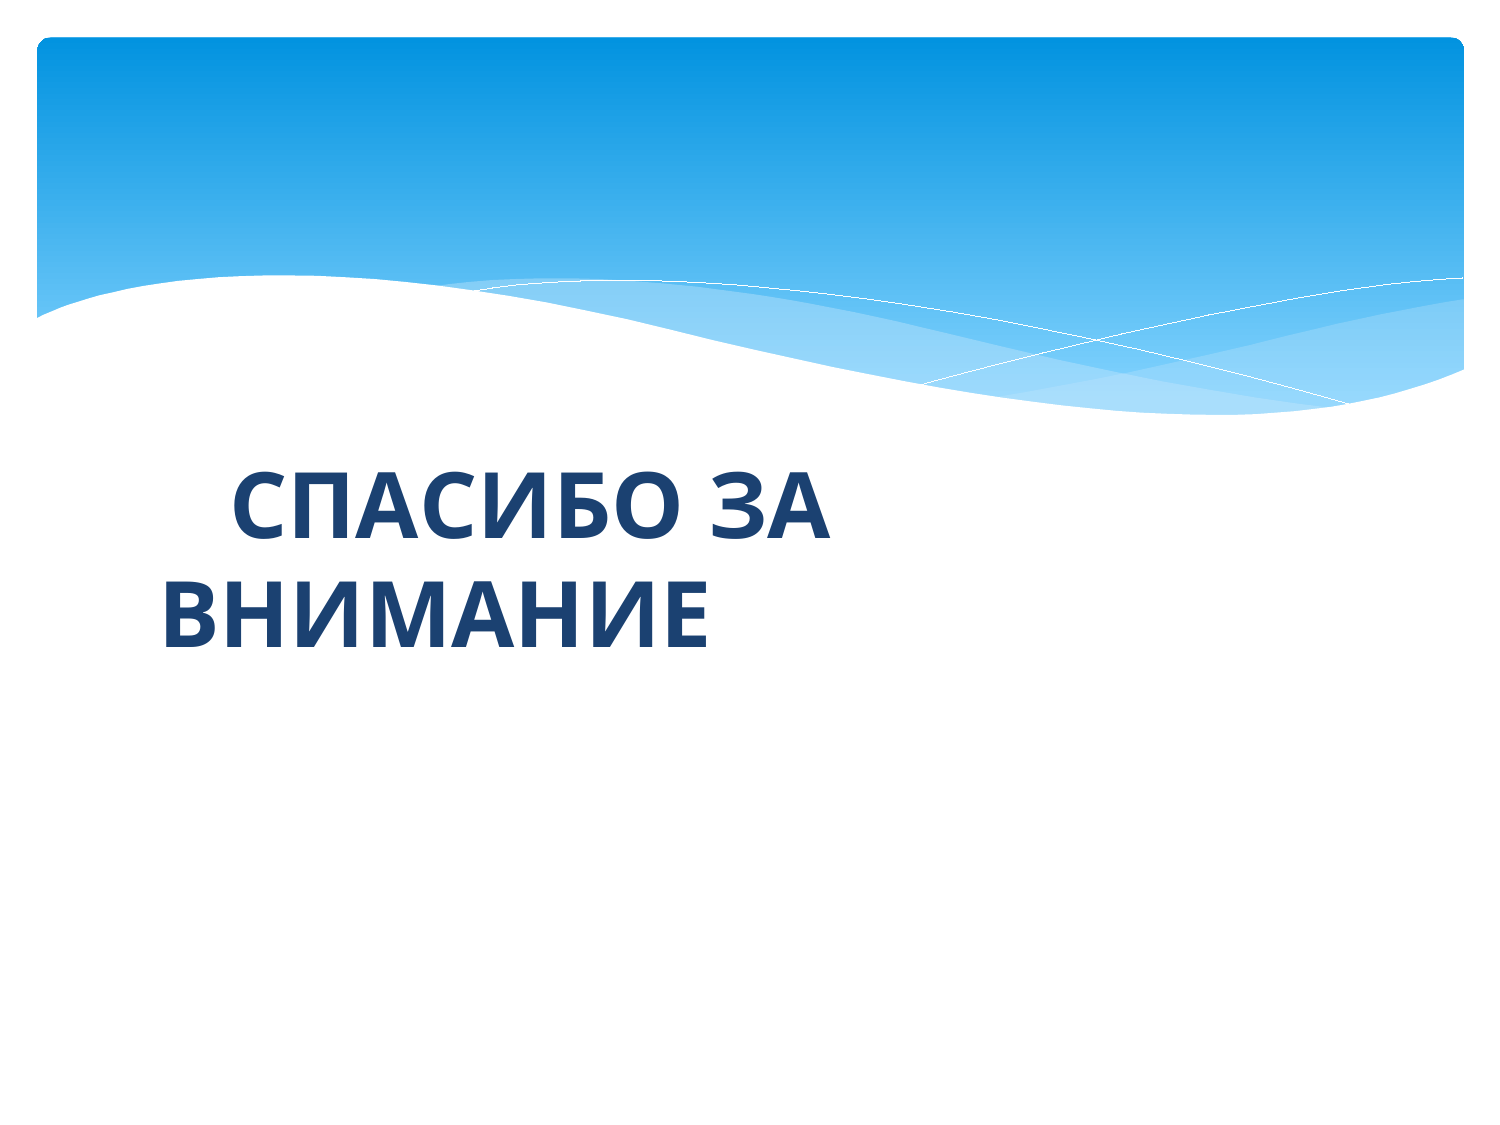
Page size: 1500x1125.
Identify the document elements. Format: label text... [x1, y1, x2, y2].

list СПАСИБО ЗА ВНИМАНИЕ [143, 438, 1359, 1005]
